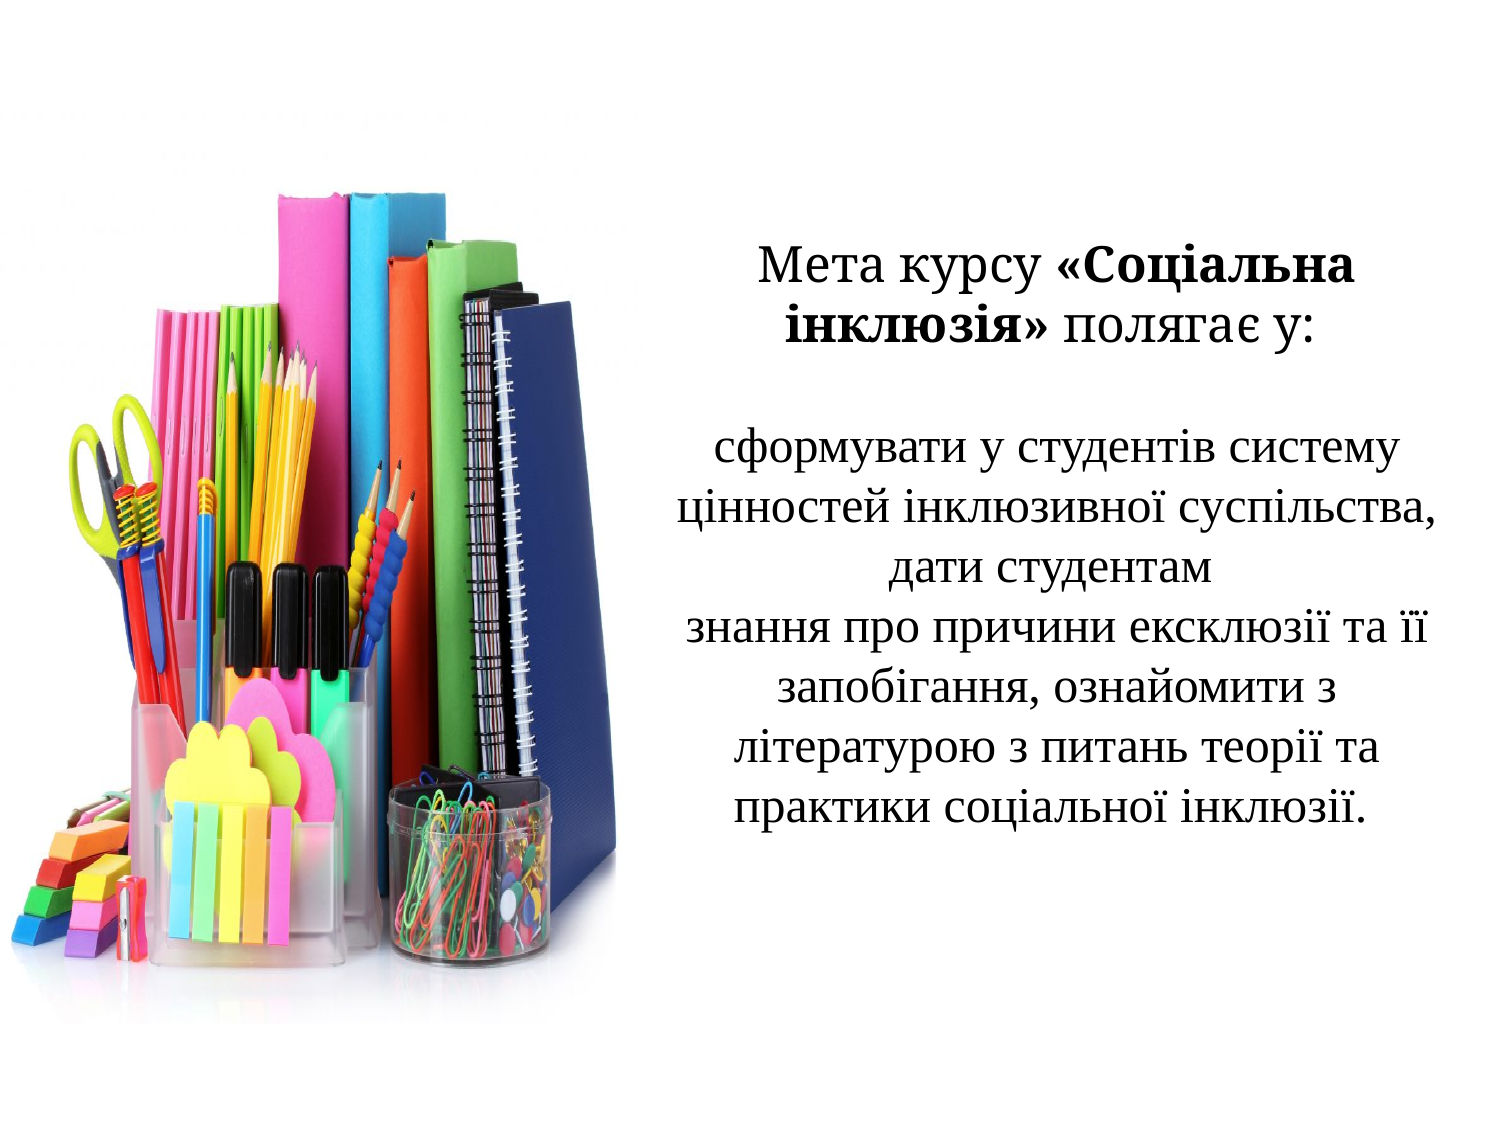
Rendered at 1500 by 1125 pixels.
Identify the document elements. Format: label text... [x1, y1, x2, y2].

title Мета курсу «Соціальна інклюзія» полягає у: сформувати у студентів систему цінностей інклюзивної суспільства, дати студентам знання про причини ексклюзії та її запобігання, ознайомити з літературою з питань теорії та практики соціальної інклюзії. [655, 0, 1459, 1125]
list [0, 113, 644, 1024]
